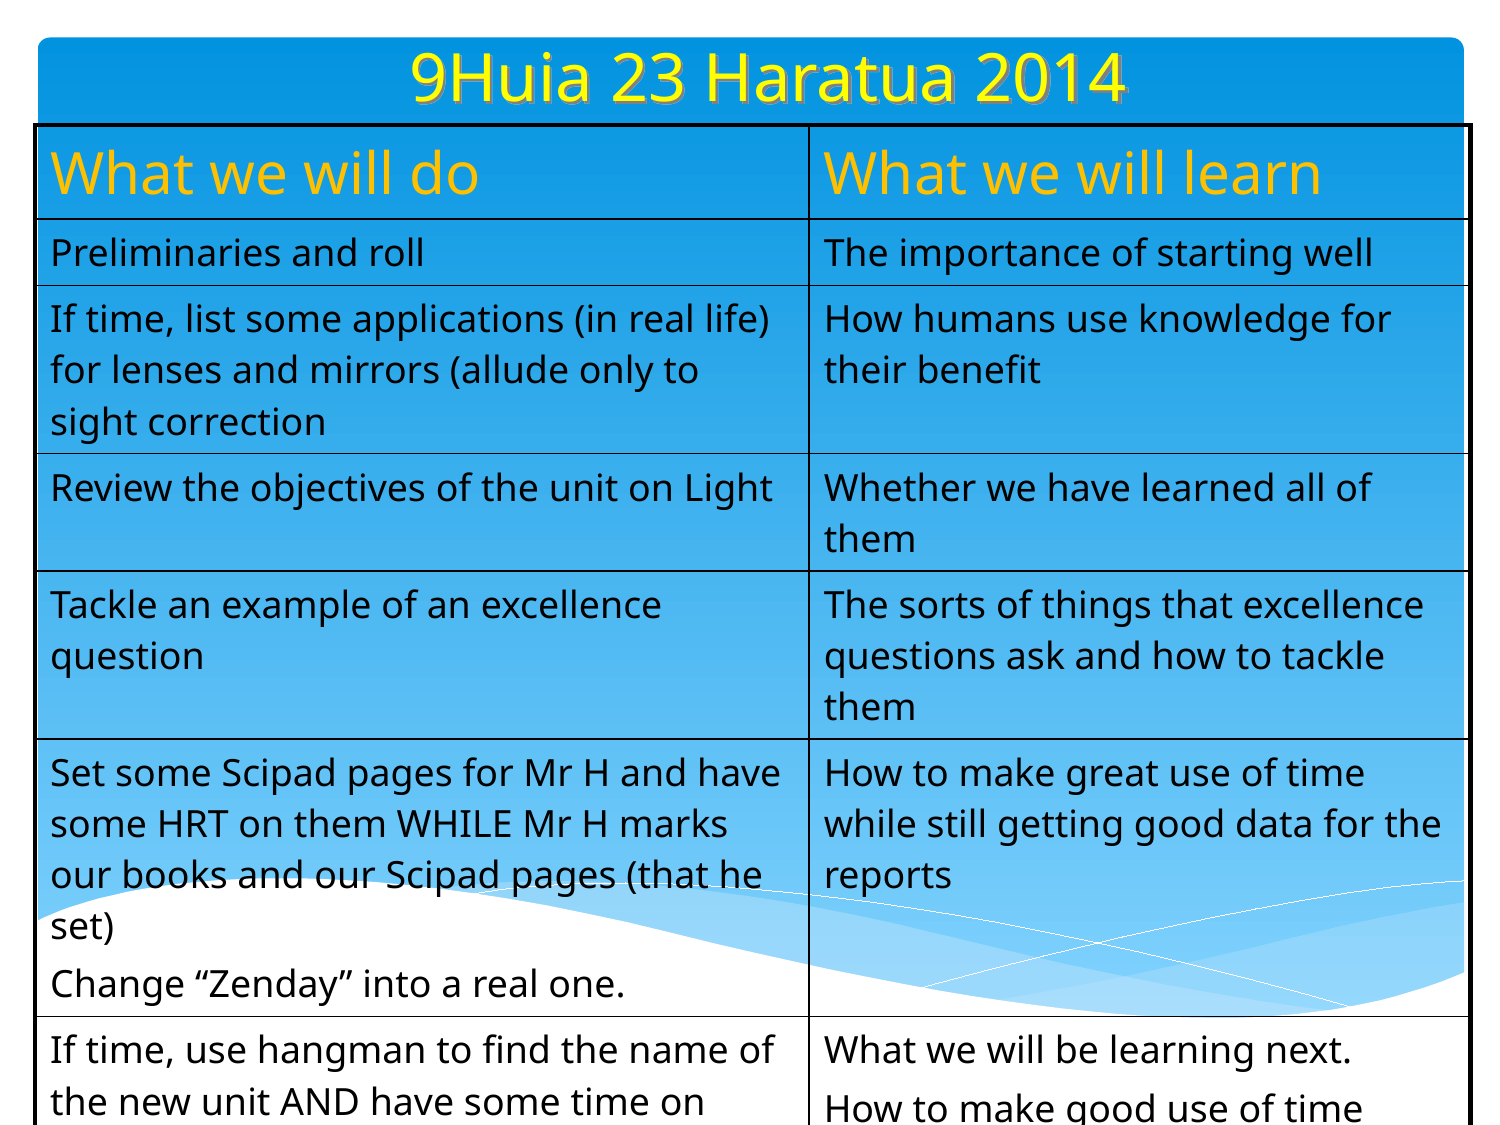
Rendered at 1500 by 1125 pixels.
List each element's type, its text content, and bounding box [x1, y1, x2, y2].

table_cell If time, use hangman to find the name of the new unit AND have some time on making a new title page while Mr H marks more books and Scipads [37, 1017, 808, 1125]
table_cell If time, list some applications (in real life) for lenses and mirrors (allude only to sight correction [37, 286, 808, 453]
table_cell The importance of starting well [810, 220, 1468, 285]
table_cell Tackle an example of an excellence question [37, 572, 808, 738]
table_cell Whether we have learned all of them [810, 454, 1468, 570]
table_cell What we will be learning next. How to make good use of time [810, 1017, 1468, 1125]
table_cell Set some Scipad pages for Mr H and have some HRT on them WHILE Mr H marks our books and our Scipad pages (that he set) Change “Zenday” into a real one. [37, 740, 808, 1016]
table_cell The sorts of things that excellence questions ask and how to tackle them [810, 572, 1468, 738]
table_cell Review the objectives of the unit on Light [37, 454, 808, 570]
table_header What we will do [37, 127, 808, 218]
text_box 9Huia 23 Haratua 2014 [162, 24, 1375, 123]
table_header What we will learn [810, 127, 1468, 218]
table_cell Preliminaries and roll [37, 220, 808, 285]
table_cell How to make great use of time while still getting good data for the reports [810, 740, 1468, 1016]
table_cell How humans use knowledge for their benefit [810, 286, 1468, 453]
